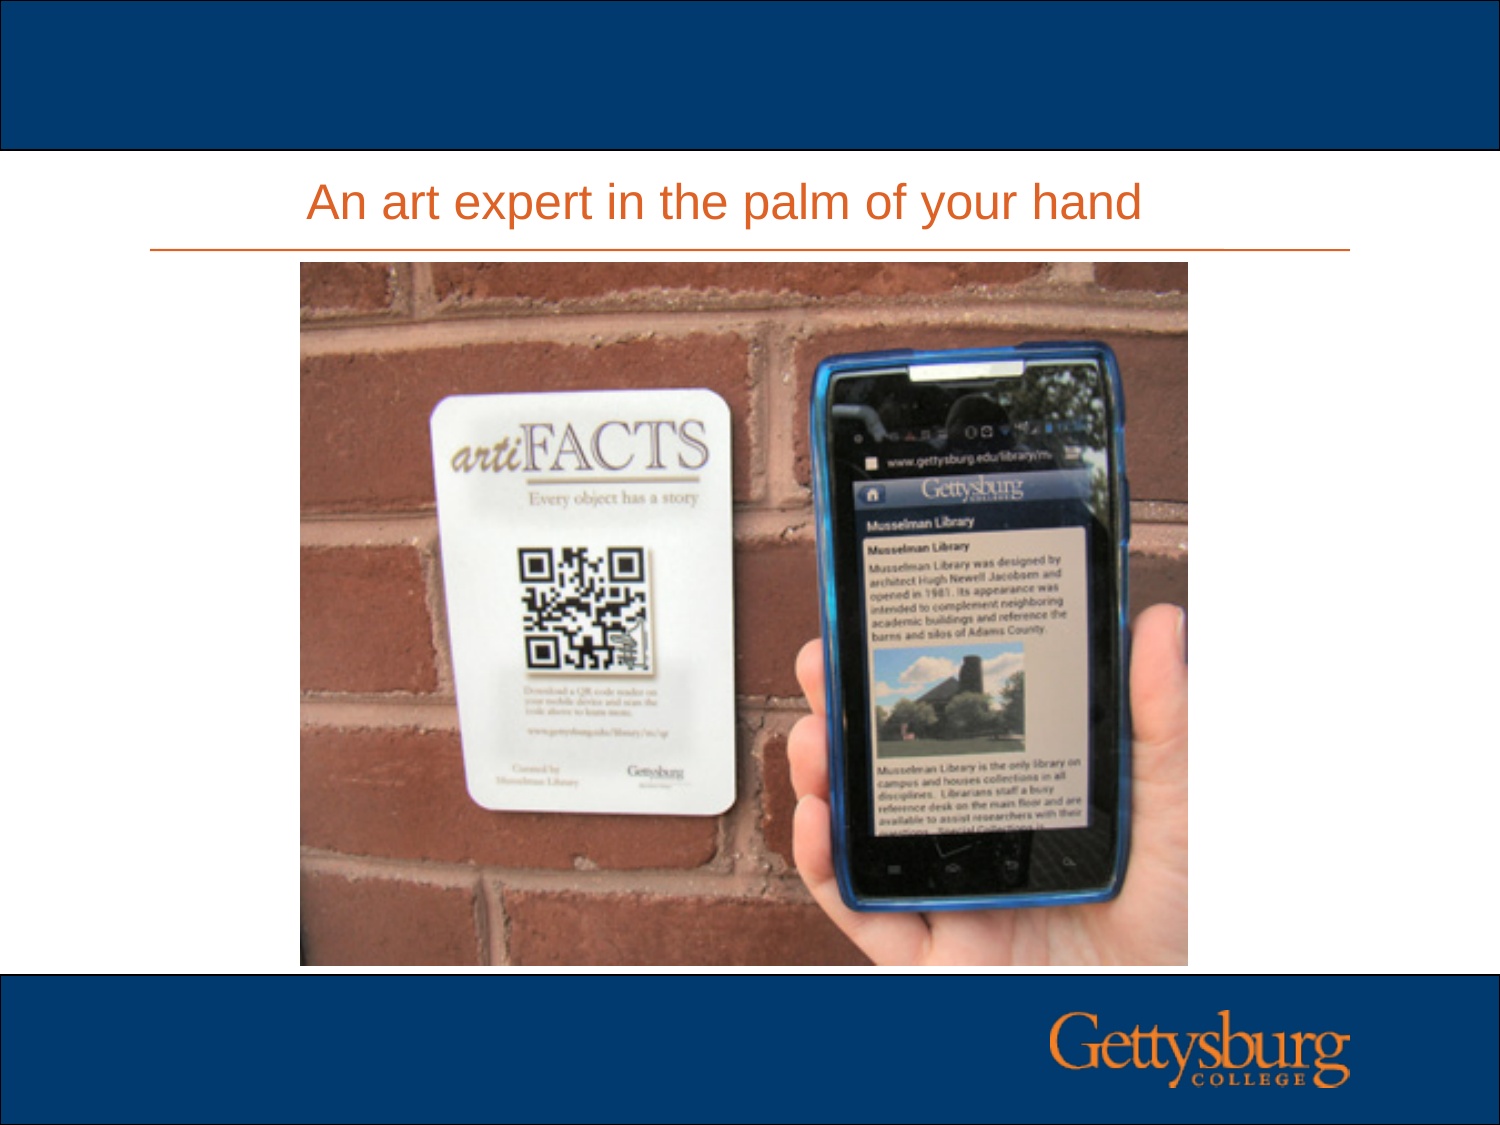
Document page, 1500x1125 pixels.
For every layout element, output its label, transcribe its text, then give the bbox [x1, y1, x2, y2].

picture [1049, 1010, 1351, 1088]
text_box [0, 0, 1500, 150]
picture [299, 262, 1188, 966]
text_box [0, 974, 1500, 1125]
text_box An art expert in the palm of your hand [124, 162, 1325, 238]
